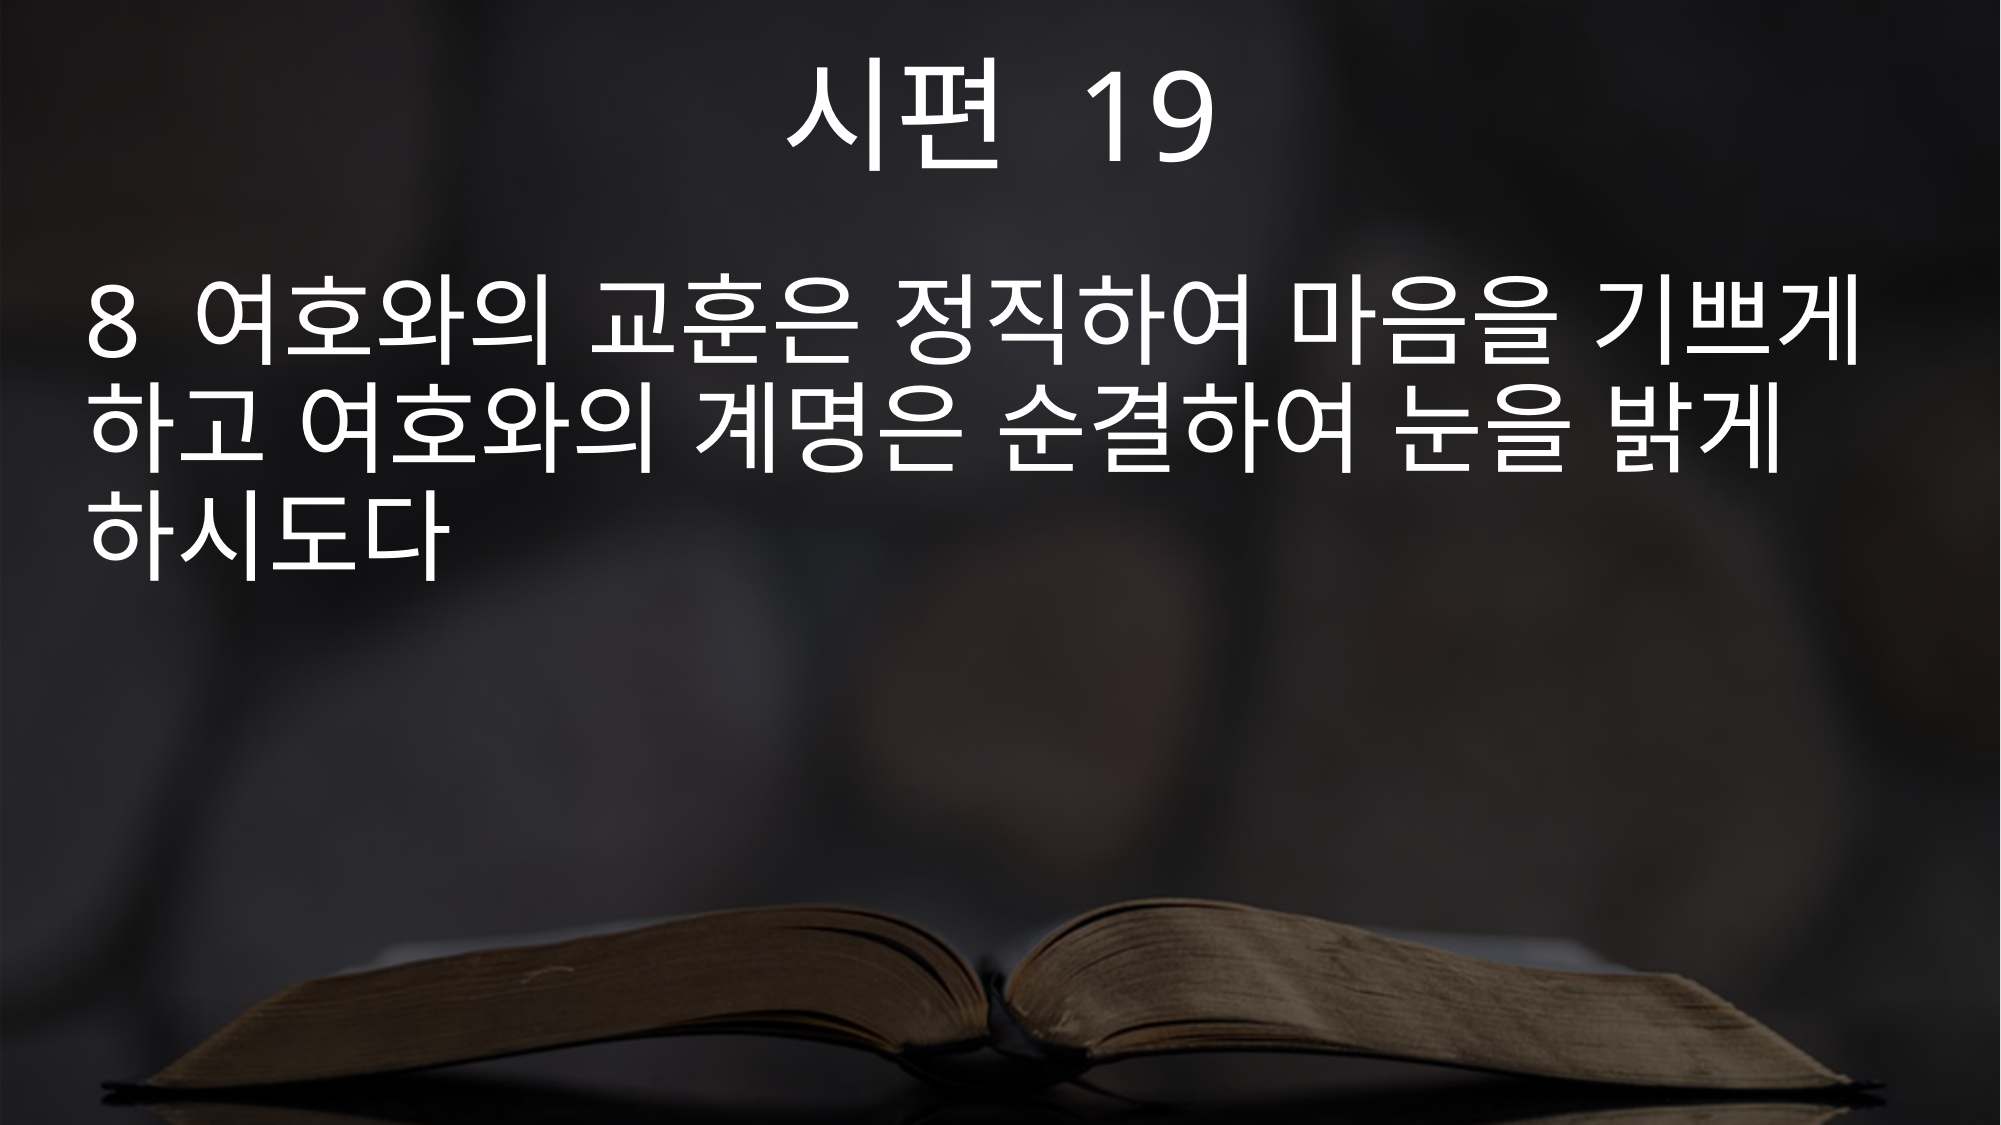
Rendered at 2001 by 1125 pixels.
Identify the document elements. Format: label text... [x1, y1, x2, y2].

list 8 여호와의 교훈은 정직하여 마음을 기쁘게 하고 여호와의 계명은 순결하여 눈을 밝게 하시도다 [69, 263, 1953, 423]
footer 시편 19 [0, 32, 2000, 192]
picture [0, 0, 2001, 1125]
